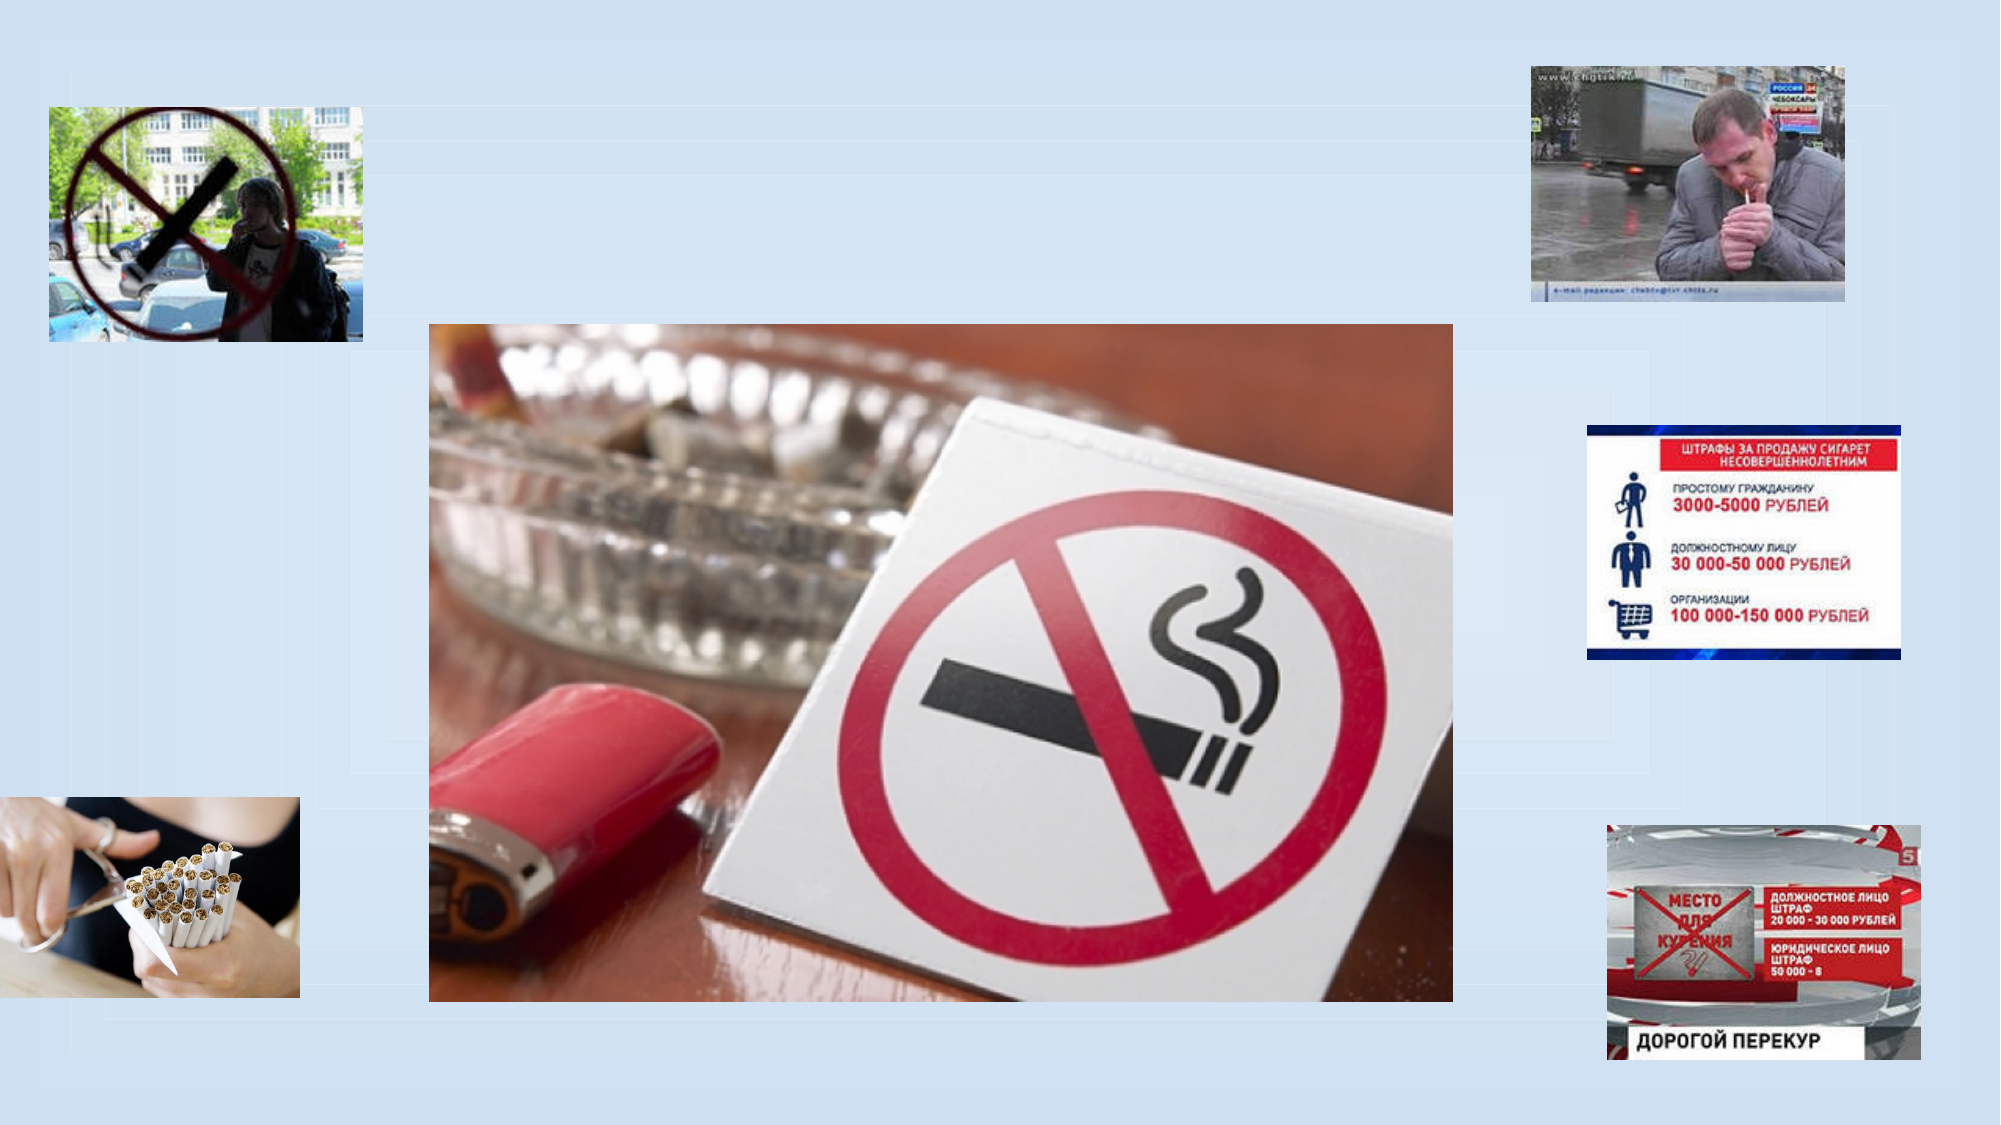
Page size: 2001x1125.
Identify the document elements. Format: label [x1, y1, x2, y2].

picture [1587, 425, 1901, 660]
picture [428, 324, 1453, 1002]
picture [49, 107, 363, 343]
picture [1607, 825, 1921, 1060]
picture [1531, 66, 1845, 302]
picture [0, 797, 300, 998]
